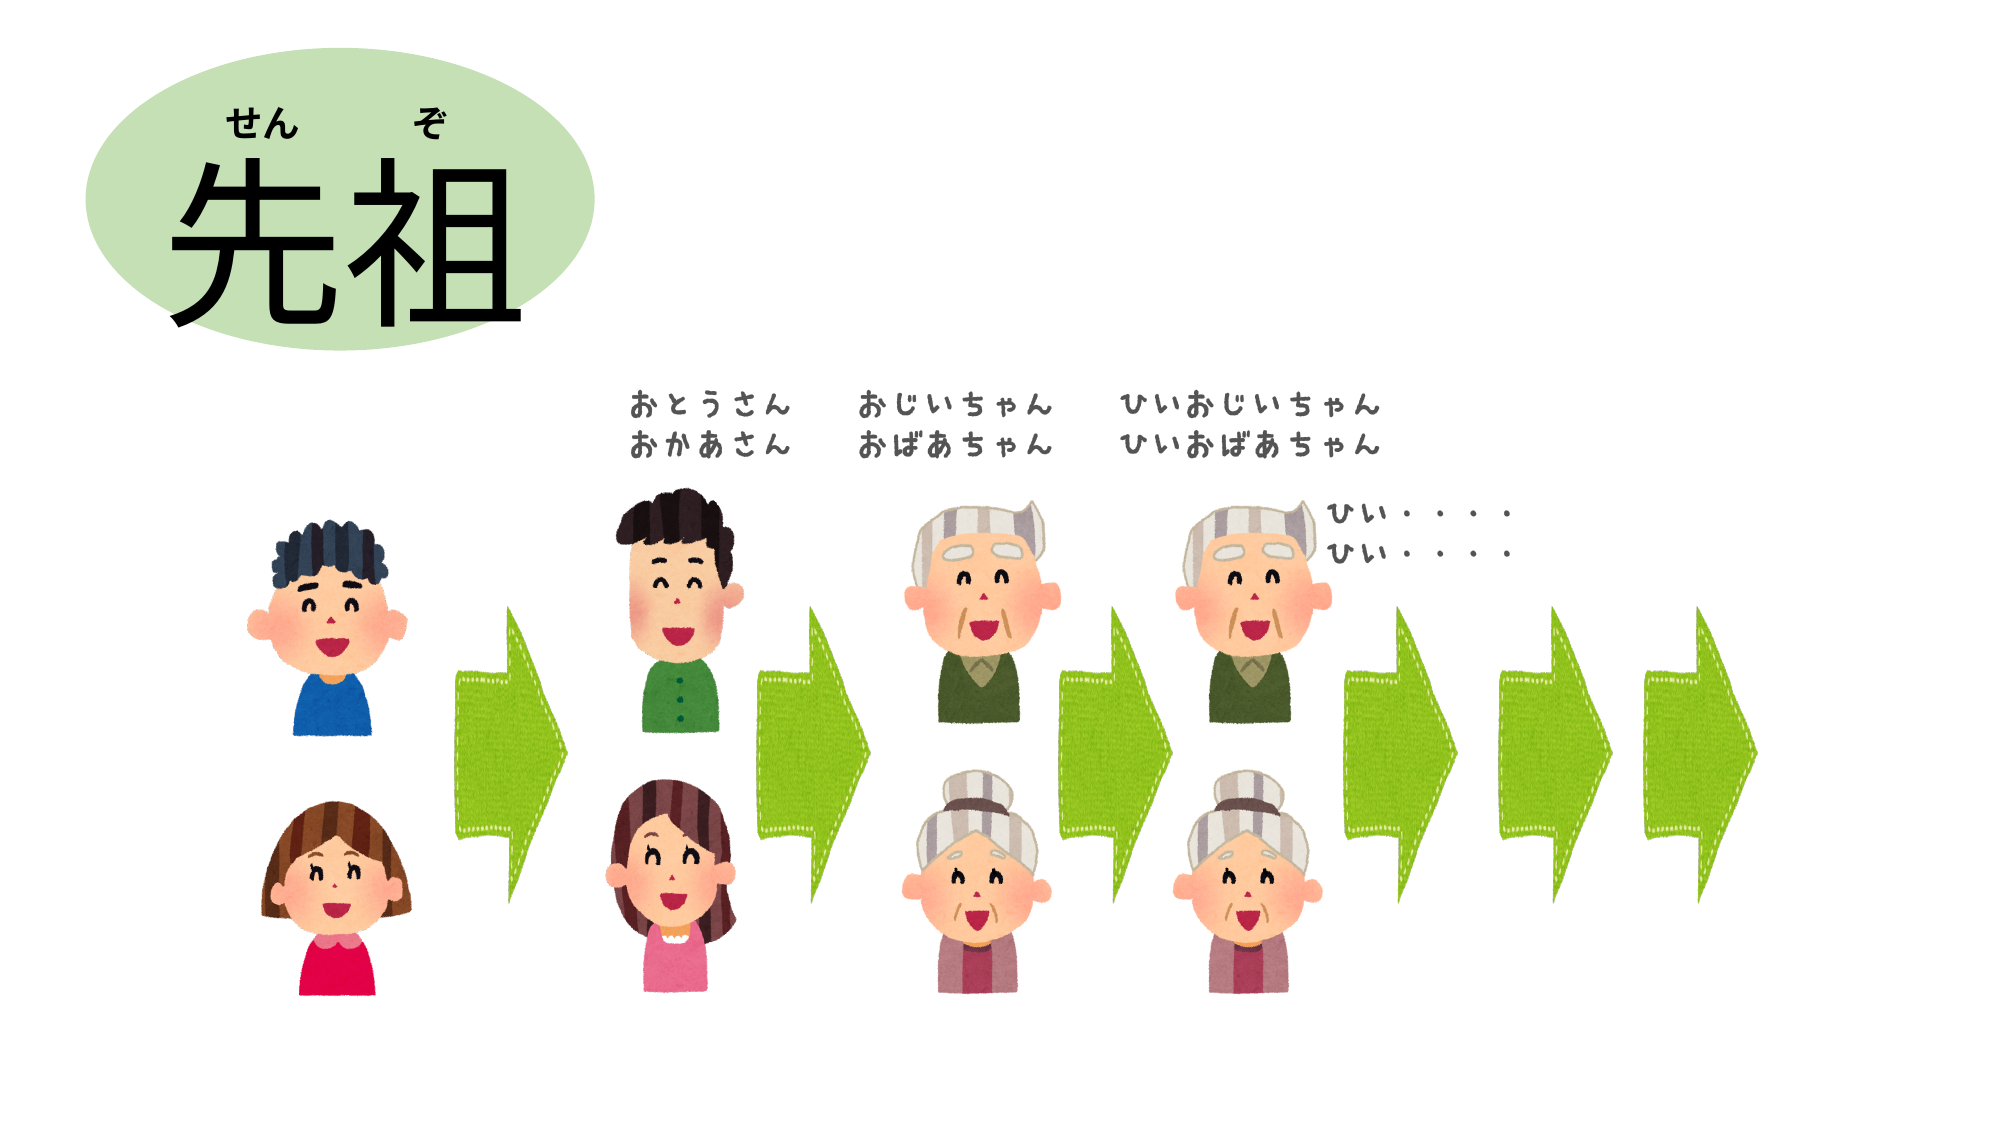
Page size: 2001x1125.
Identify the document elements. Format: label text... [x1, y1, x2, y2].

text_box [240, 481, 1760, 1004]
text_box 先祖 [146, 121, 604, 357]
text_box せん ぞ [172, 92, 712, 153]
text_box [84, 46, 522, 299]
picture [606, 371, 1545, 592]
